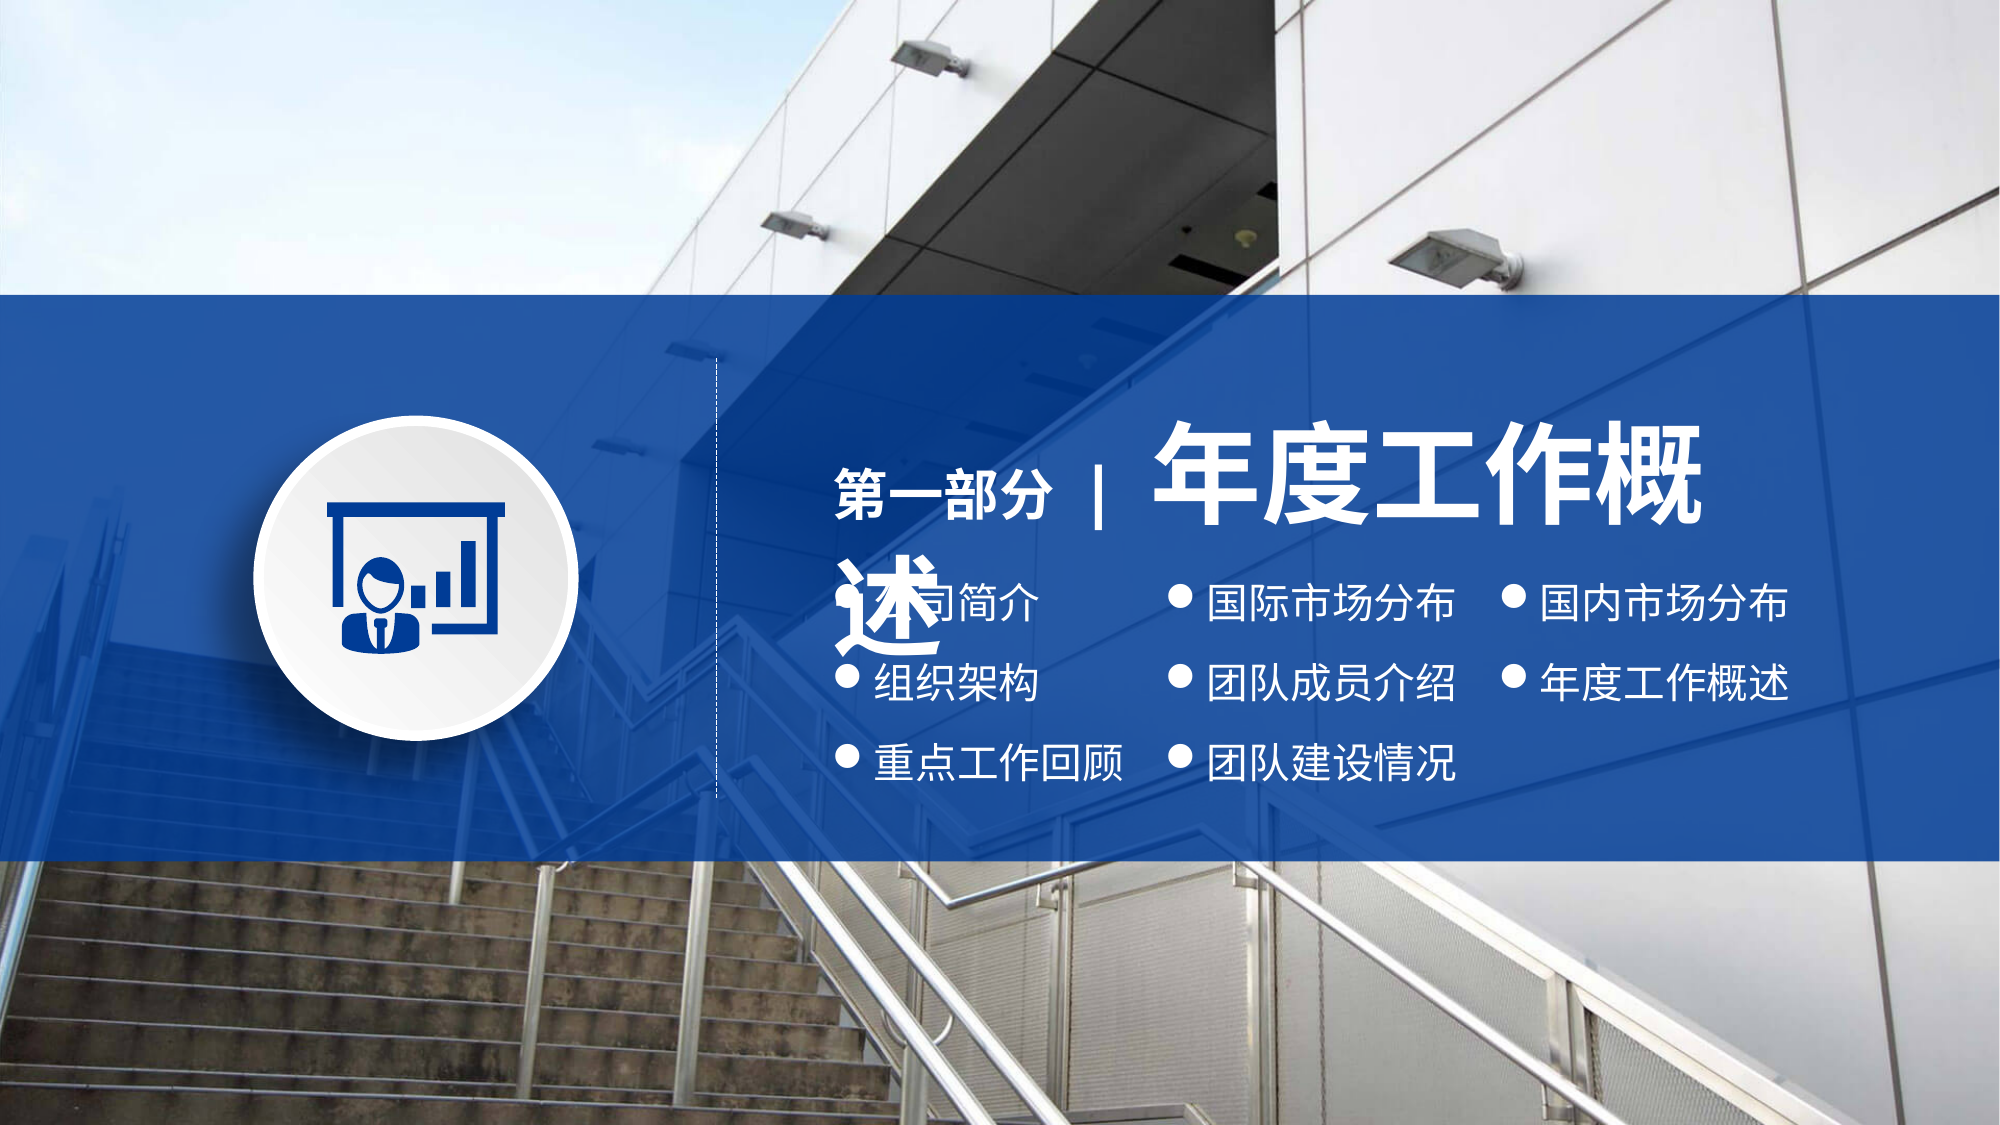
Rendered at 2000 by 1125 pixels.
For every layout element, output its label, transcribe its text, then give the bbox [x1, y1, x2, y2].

text_box 国内市场分布 [1498, 576, 1797, 627]
text_box 组织架构 [831, 656, 1130, 707]
text_box 重点工作回顾 [831, 736, 1130, 787]
text_box [0, 0, 2000, 293]
text_box 国际市场分布 [1165, 576, 1463, 627]
text_box 团队建设情况 [1165, 736, 1463, 787]
text_box [0, 293, 2000, 864]
text_box 公司简介 [831, 576, 1130, 627]
text_box 年度工作概述 [1498, 656, 1797, 707]
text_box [204, 423, 577, 789]
text_box [0, 864, 2000, 1125]
text_box 第一部分 | 年度工作概述 [817, 397, 1803, 679]
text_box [258, 420, 574, 736]
text_box 团队成员介绍 [1165, 656, 1463, 707]
